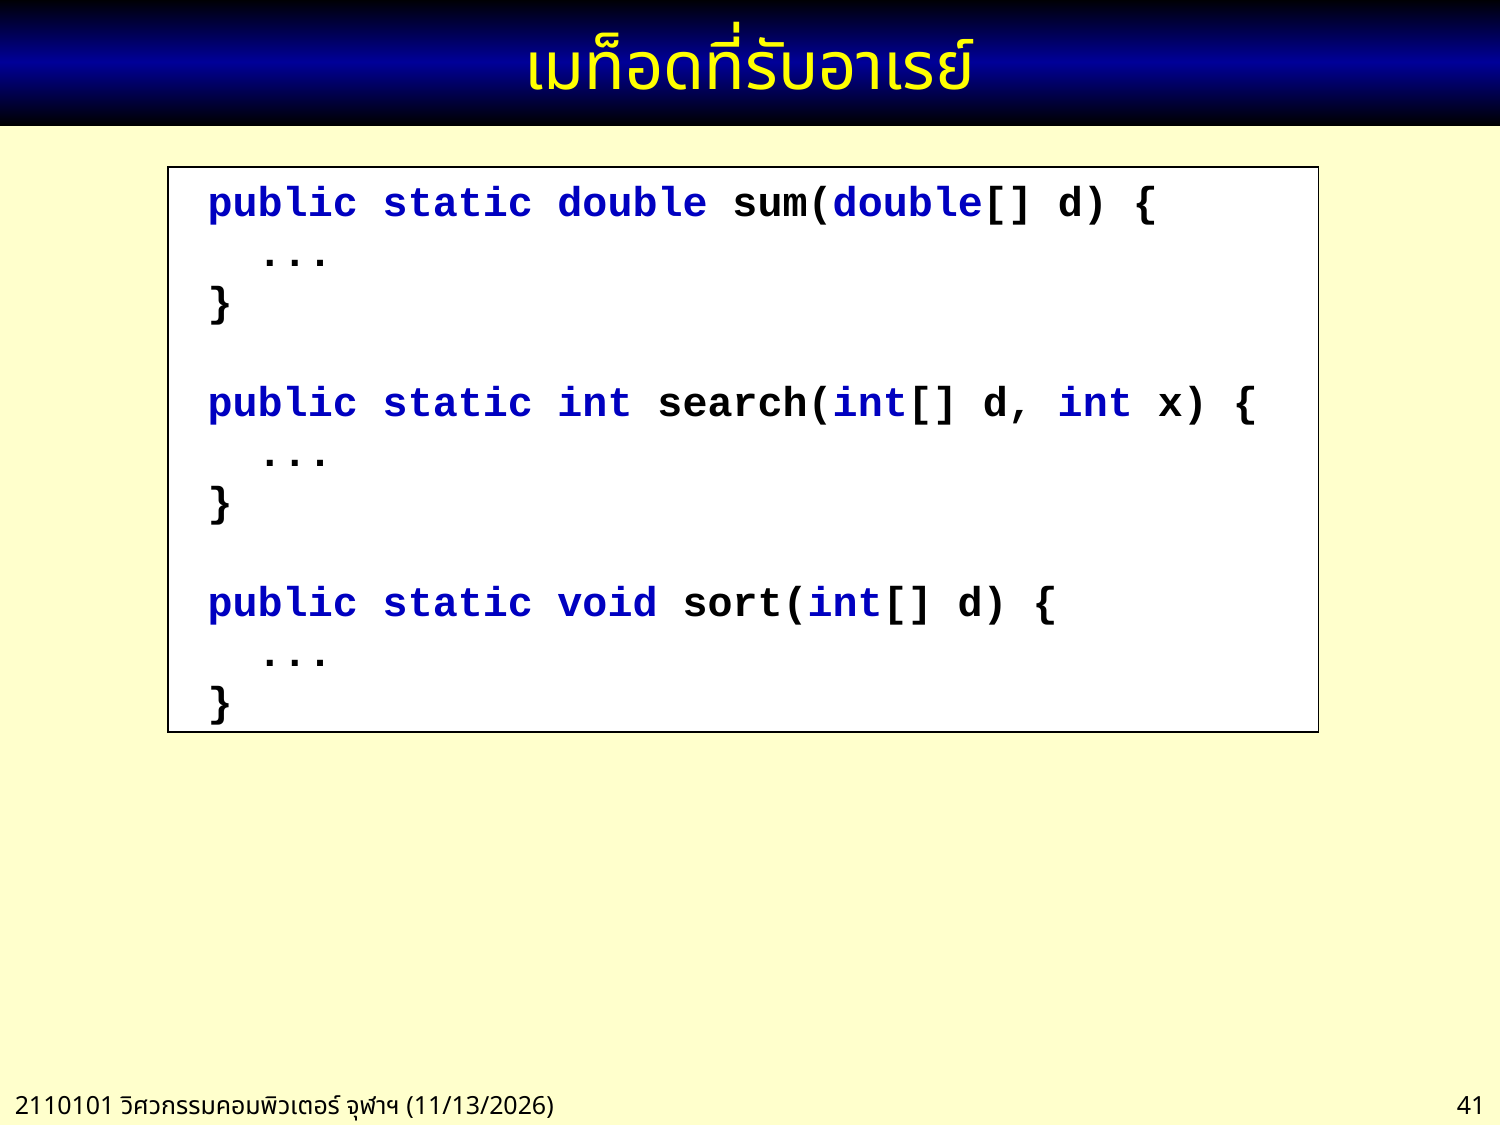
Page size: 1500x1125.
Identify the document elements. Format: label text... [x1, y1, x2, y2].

title เมท็อดที่รับอาเรย์ [0, 0, 1500, 126]
text_box public static double sum(double[] d) { ... } public static int search(int[] d, int x) { ... } public static void sort(int[] d) { ... } [167, 166, 1319, 732]
